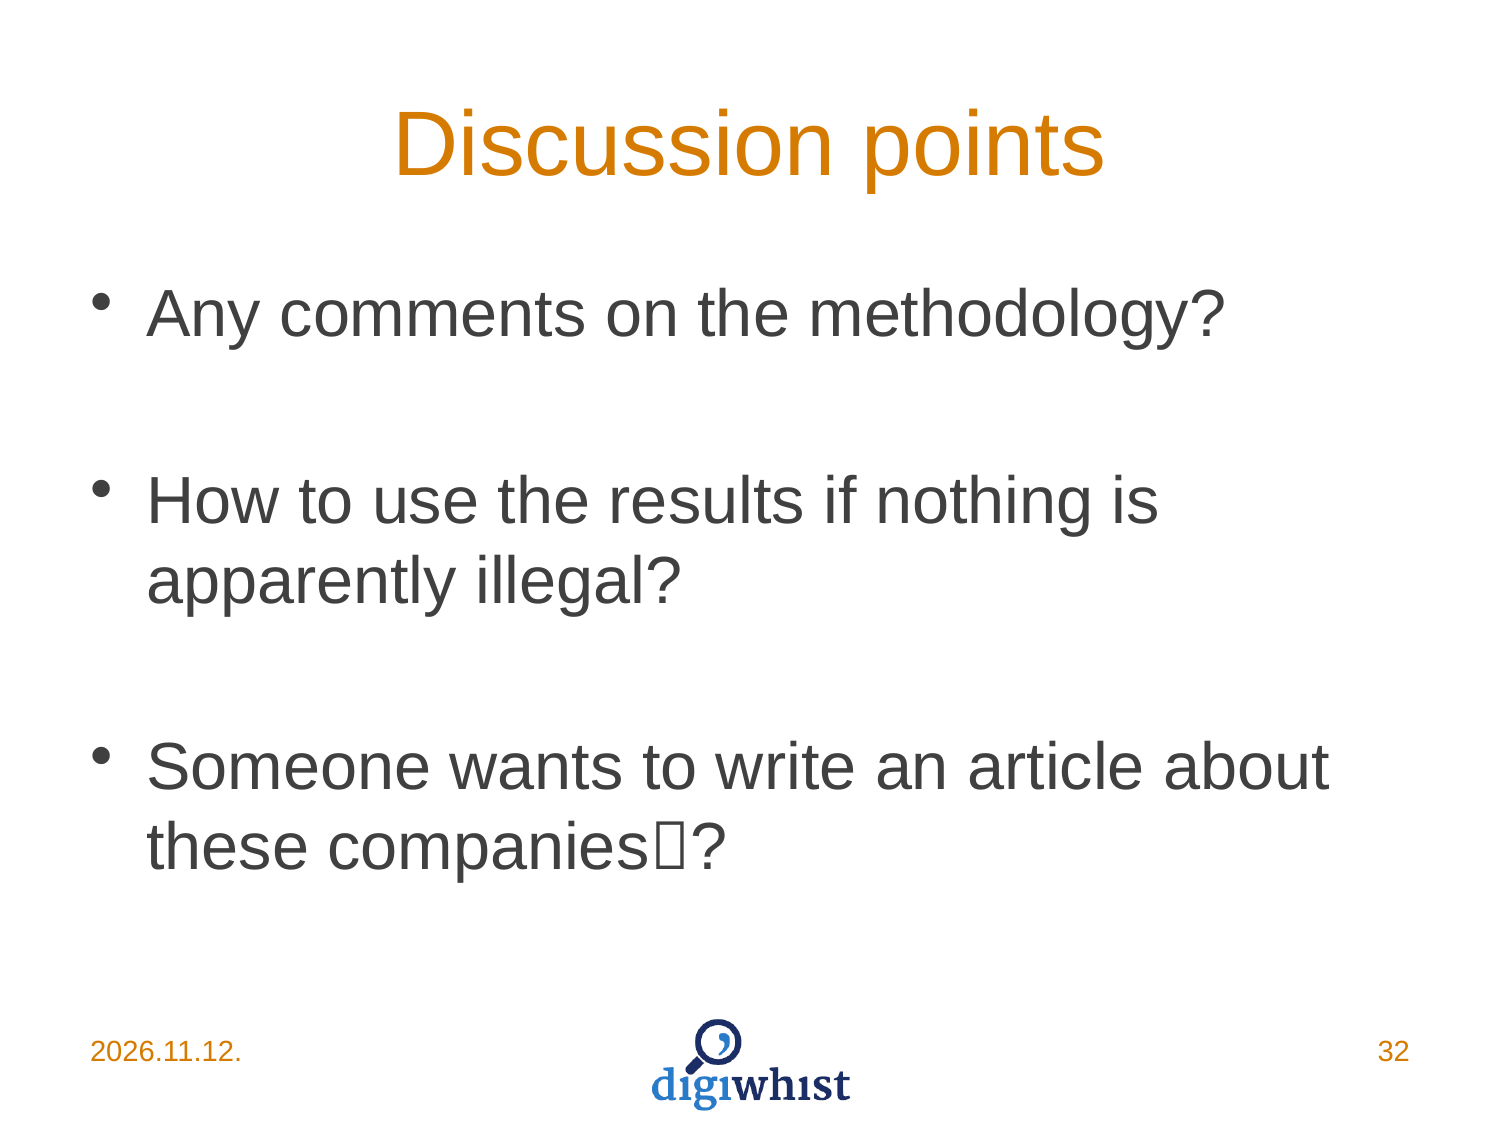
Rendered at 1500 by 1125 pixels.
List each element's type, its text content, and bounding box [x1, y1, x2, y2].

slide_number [74, 1024, 426, 1103]
slide_number 32 [1074, 1024, 1426, 1103]
title Discussion points [75, 45, 1425, 233]
list Any comments on the methodology? How to use the results if nothing is apparently illegal? Someone wants to write an article about these companies? [75, 262, 1425, 1005]
picture [642, 1012, 858, 1115]
